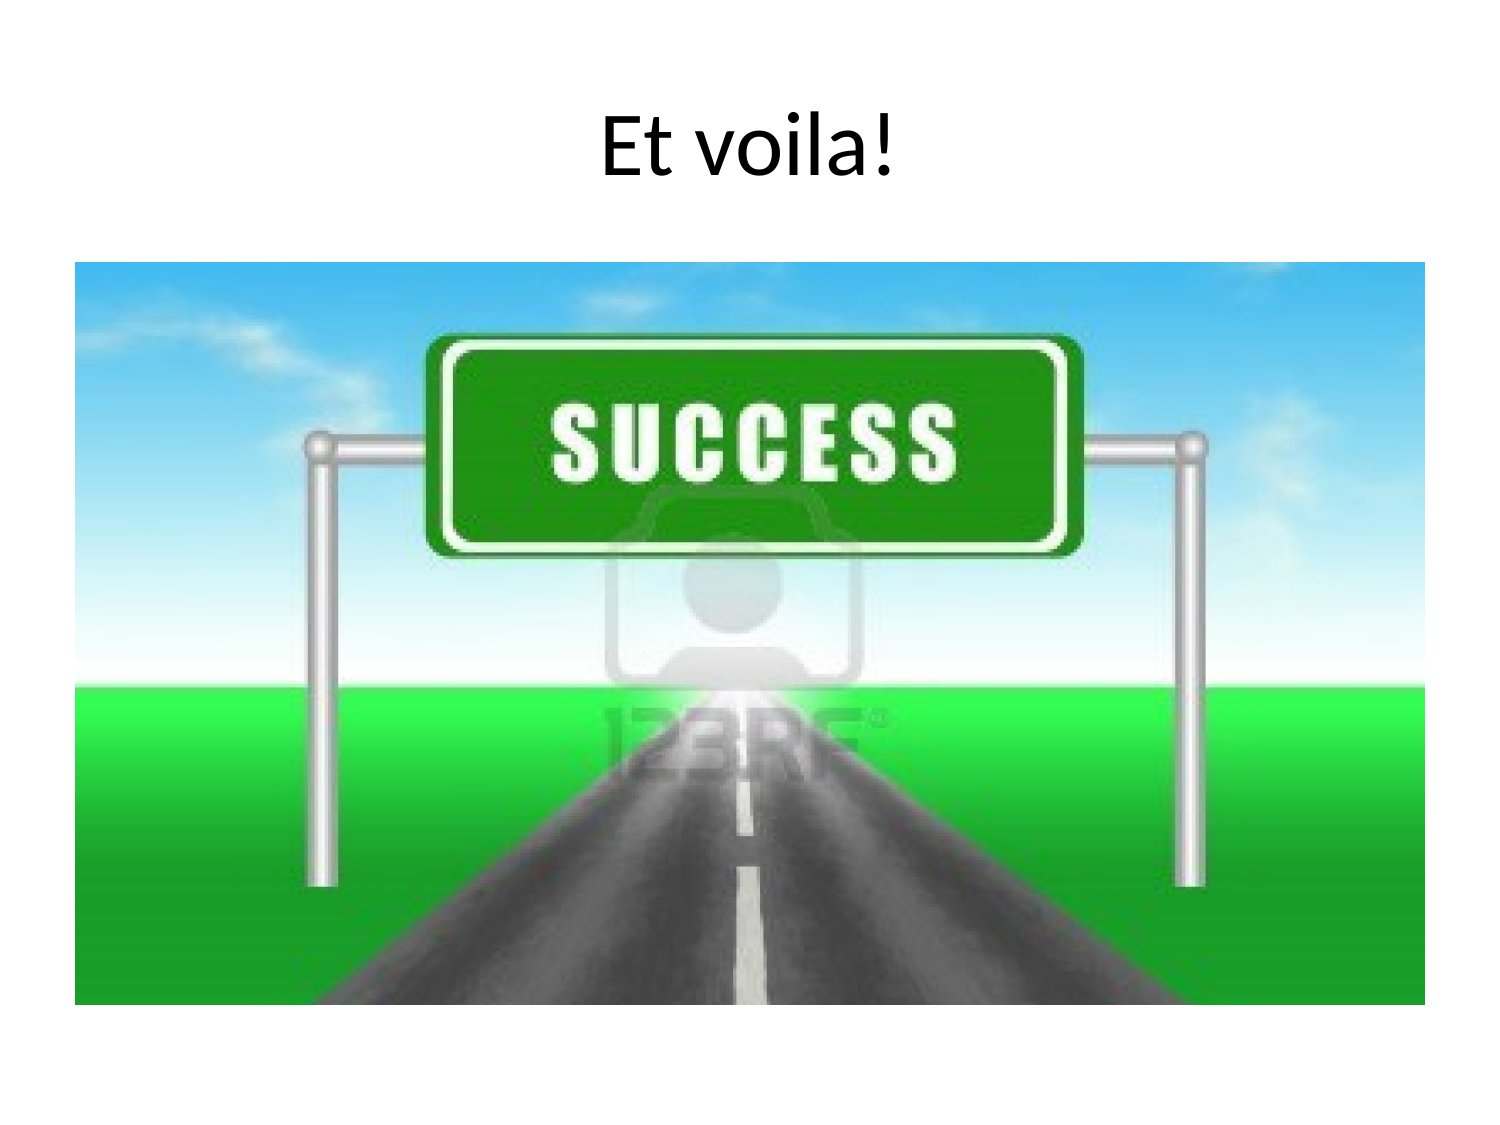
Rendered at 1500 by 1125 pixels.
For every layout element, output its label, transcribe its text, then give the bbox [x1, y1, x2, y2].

title Et voila! [75, 45, 1425, 233]
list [74, 262, 1426, 1006]
